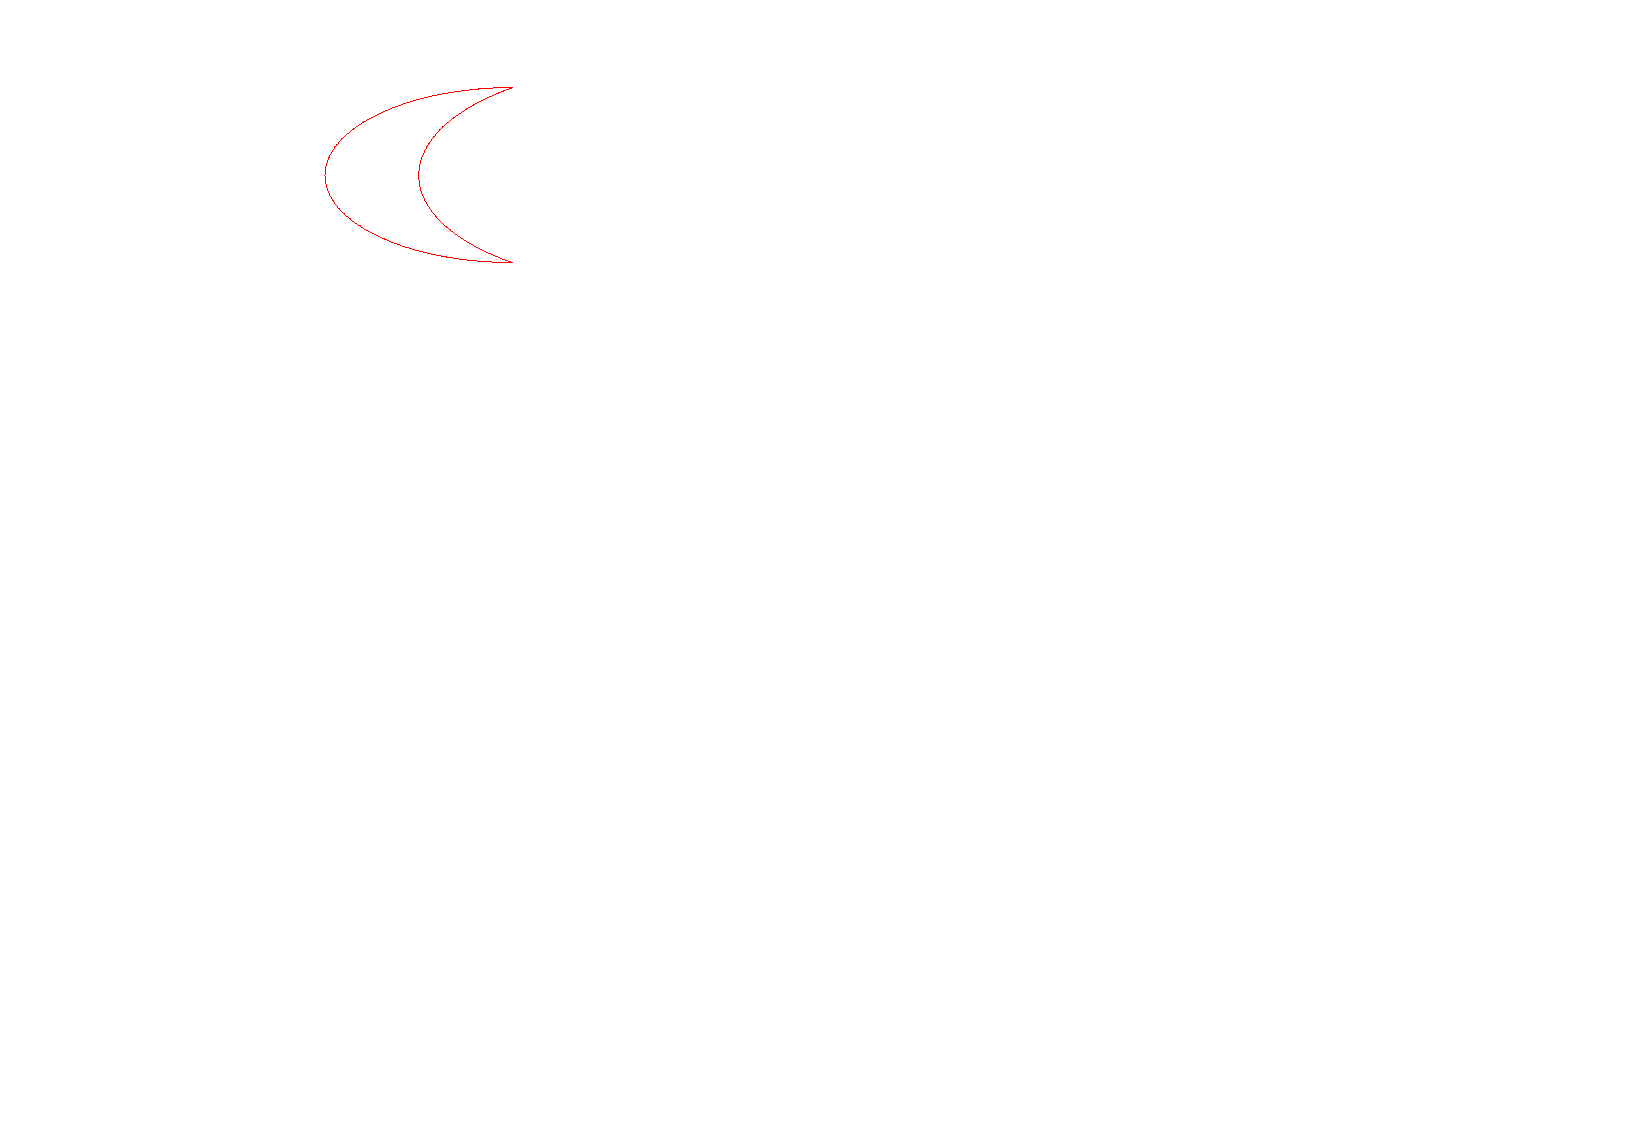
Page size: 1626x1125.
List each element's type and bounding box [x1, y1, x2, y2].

text_box [324, 87, 513, 263]
